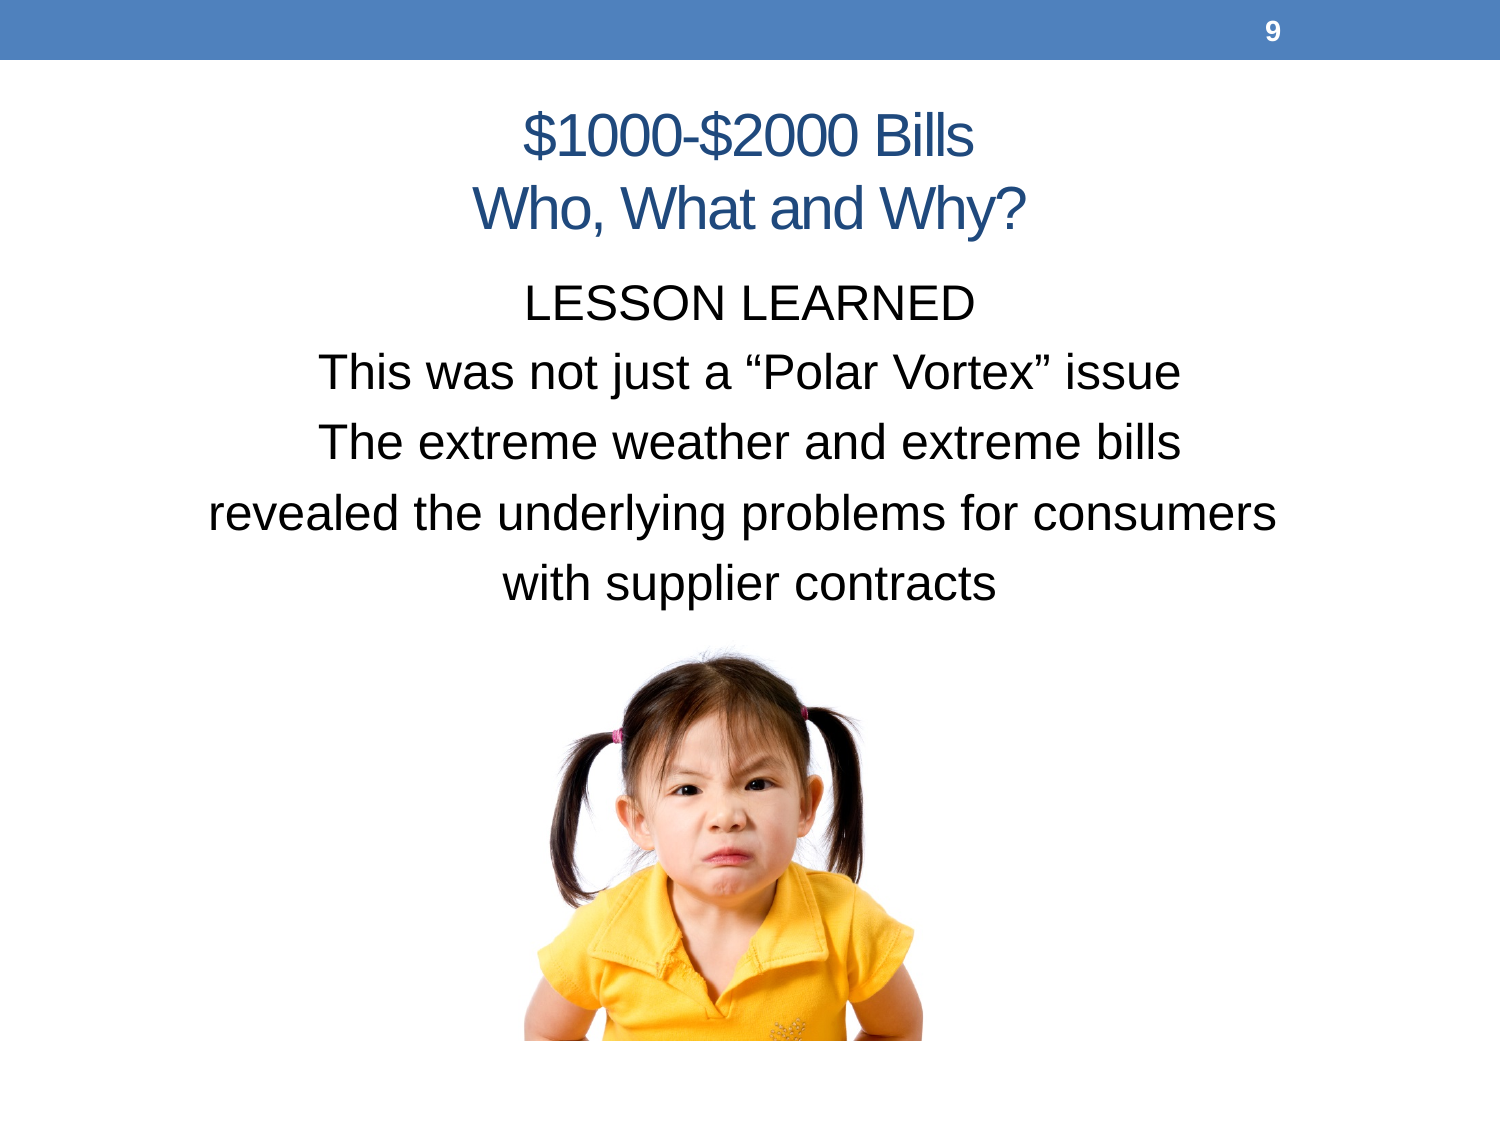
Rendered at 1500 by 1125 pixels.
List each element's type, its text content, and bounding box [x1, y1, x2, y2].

title $1000-$2000 Bills Who, What and Why? [75, 87, 1425, 250]
slide_number 9 [1250, 3, 1425, 57]
list LESSON LEARNED This was not just a “Polar Vortex” issue The extreme weather and extreme bills revealed the underlying problems for consumers with supplier contracts [75, 262, 1425, 1063]
picture [387, 612, 1033, 1042]
